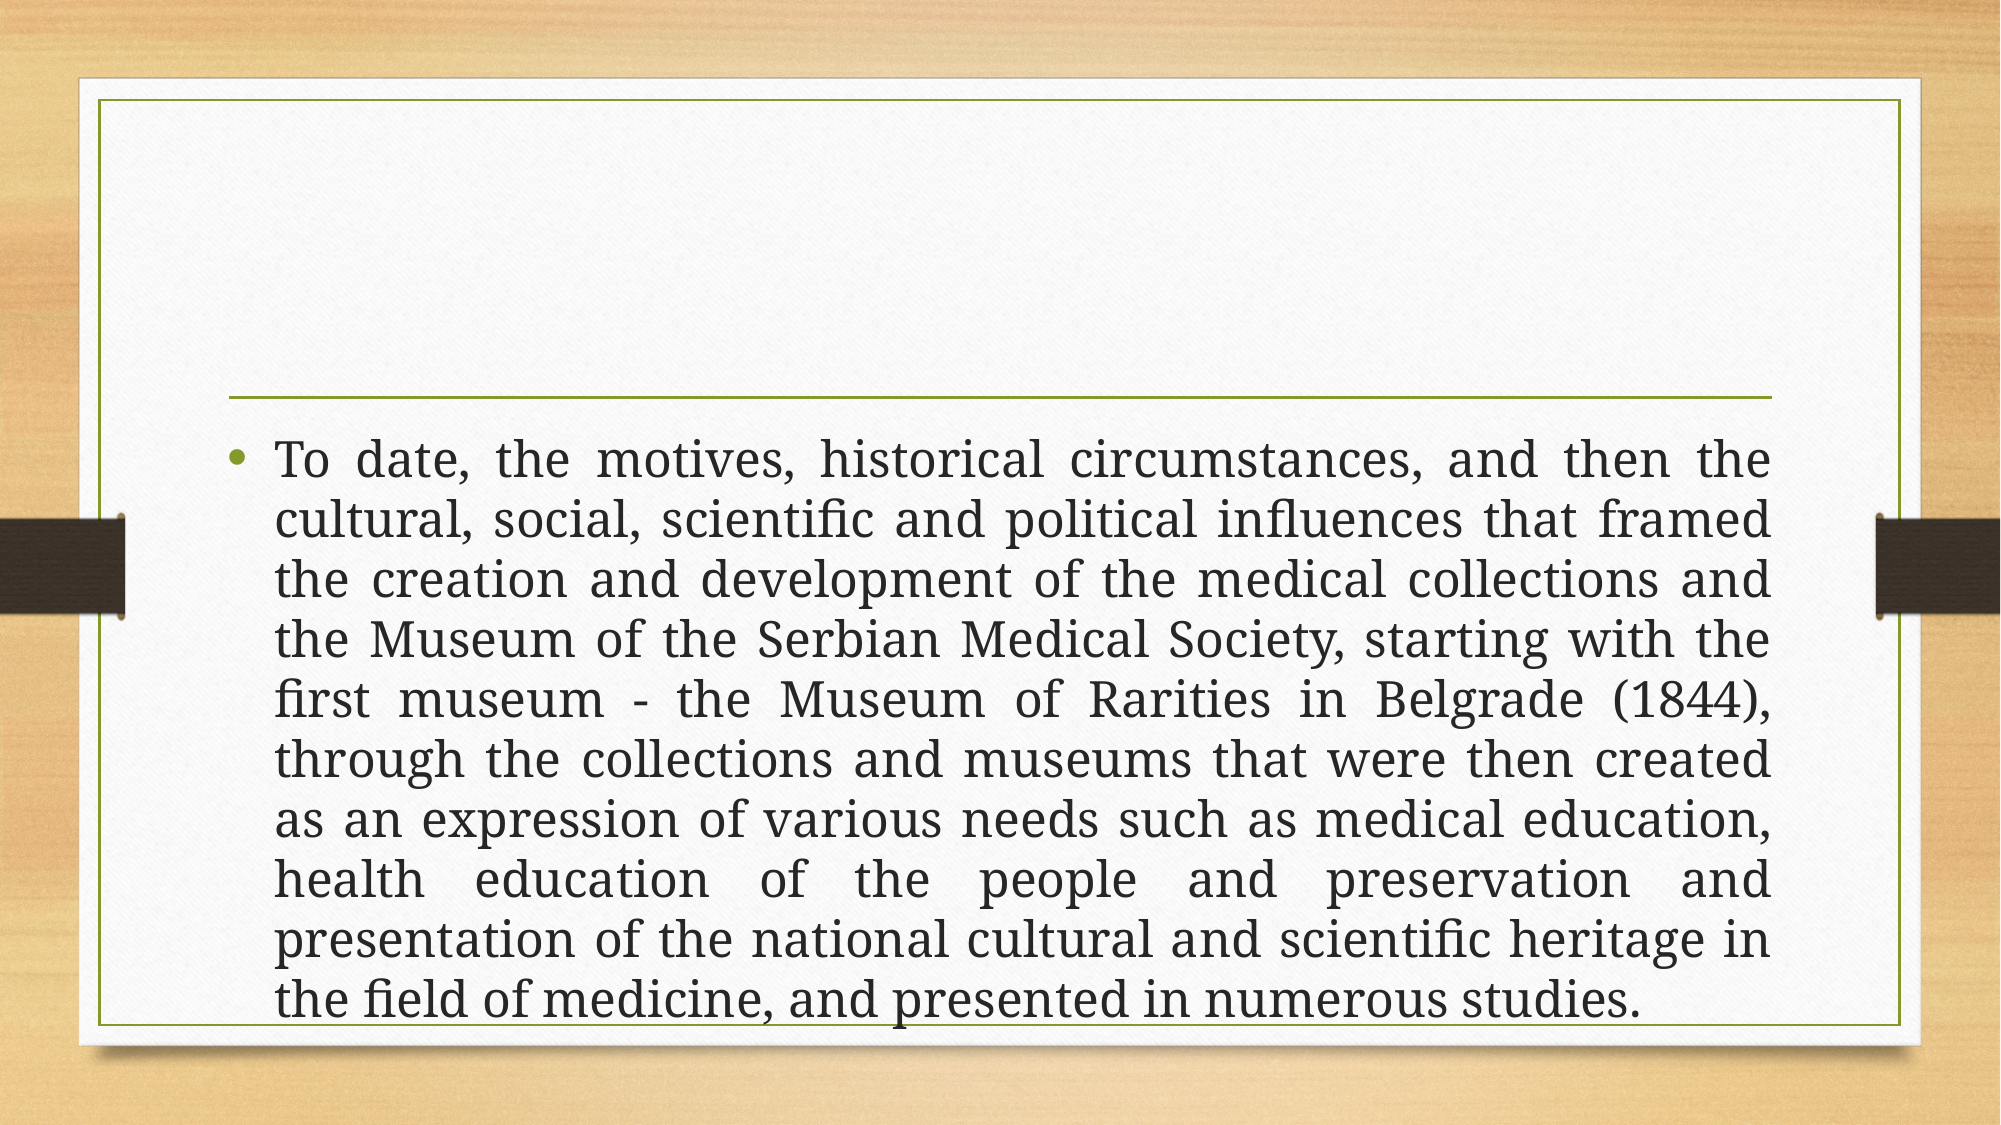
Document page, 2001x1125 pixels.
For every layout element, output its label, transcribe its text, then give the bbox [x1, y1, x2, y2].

picture [0, 0, 2001, 1125]
list To date, the motives, historical circumstances, and then the cultural, social, scientific and political influences that framed the creation and development of the medical collections and the Museum of the Serbian Medical Society, starting with the first museum - the Museum of Rarities in Belgrade (1844), through the collections and museums that were then created as an expression of various needs such as medical education, health education of the people and preservation and presentation of the national cultural and scientific heritage in the field of medicine, and presented in numerous studies. [212, 419, 1788, 964]
